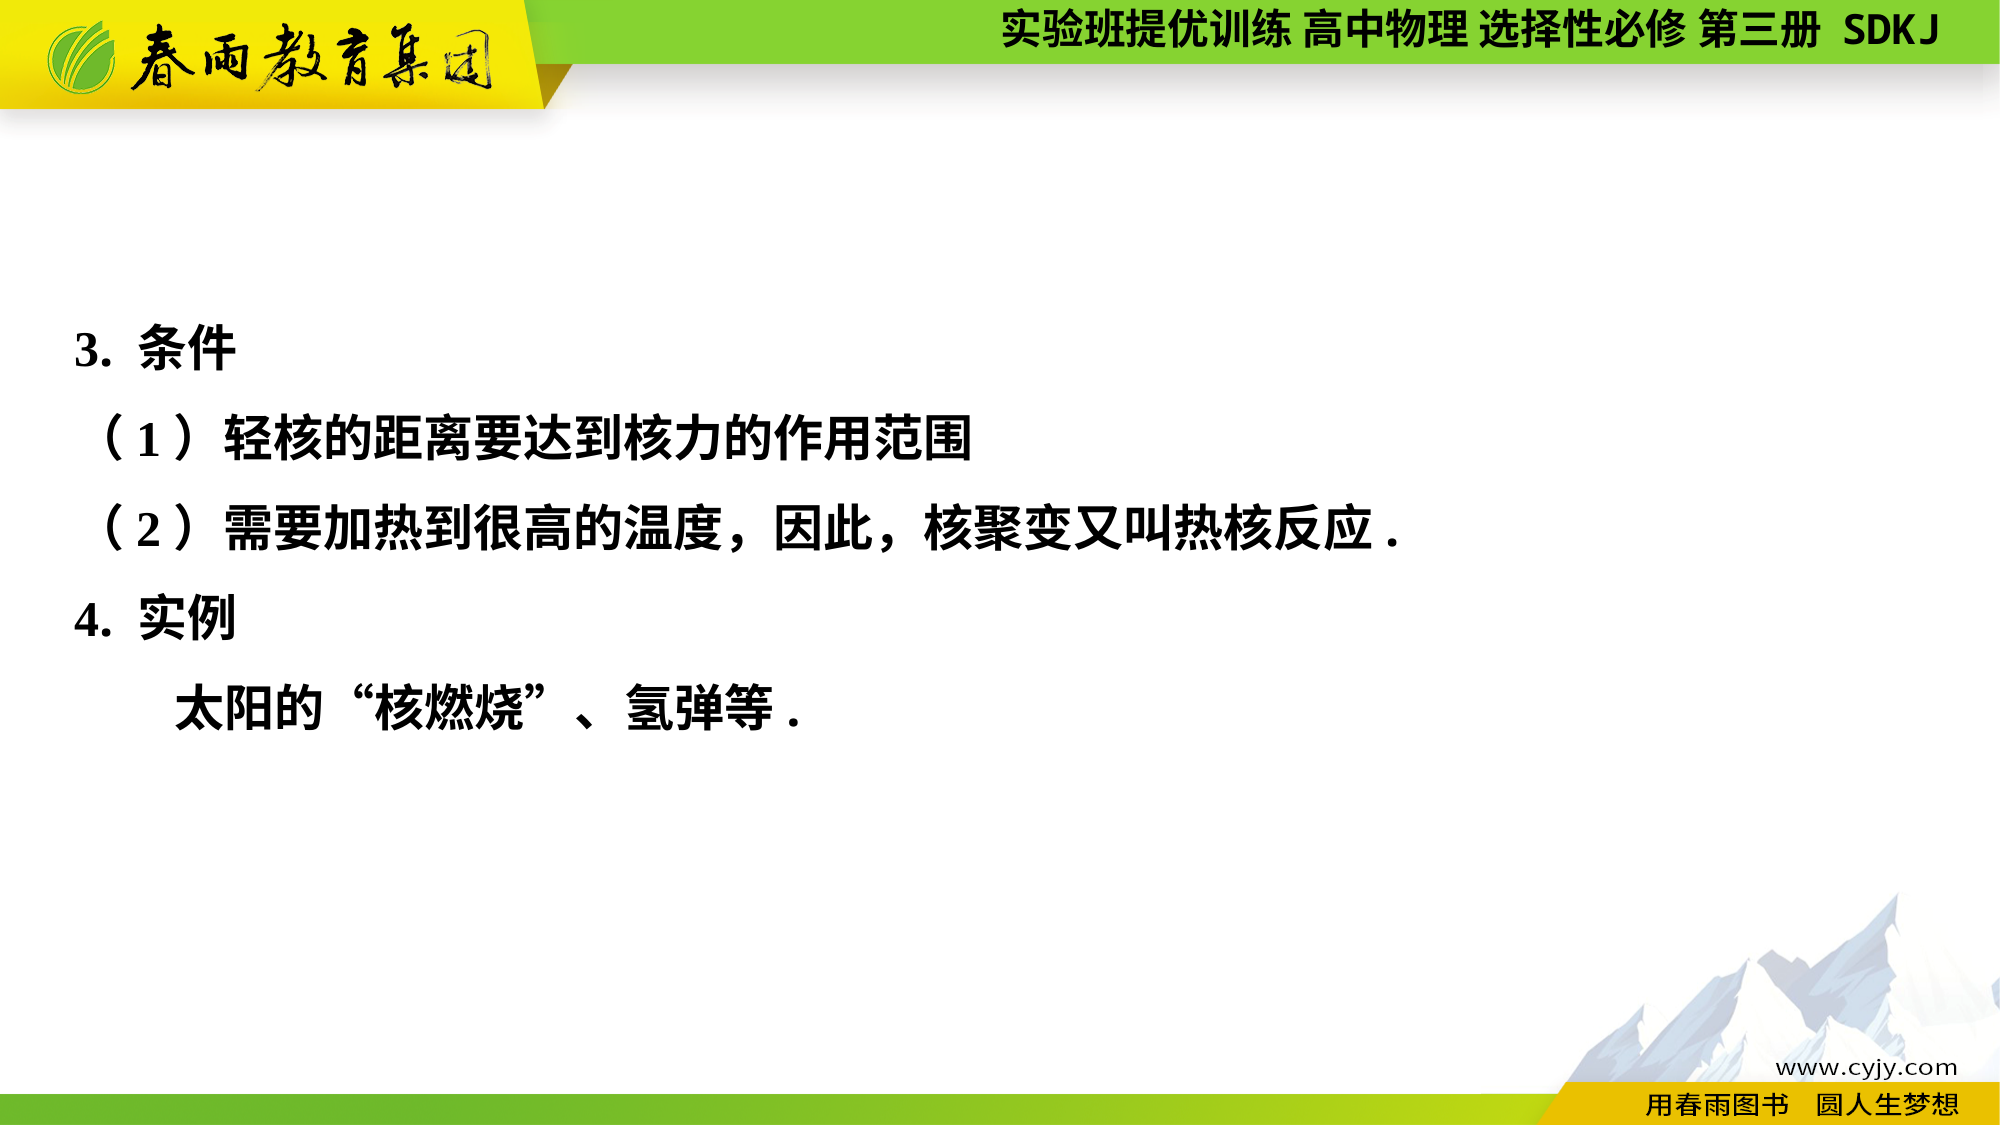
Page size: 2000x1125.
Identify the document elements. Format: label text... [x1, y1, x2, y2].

list 3. 条件 （1）轻核的距离要达到核力的作用范围 （2）需要加热到很高的温度，因此，核聚变又叫热核反应. 4. 实例 太阳的“核燃烧”、氢弹等. [59, 278, 1944, 749]
picture [0, 0, 2000, 1125]
